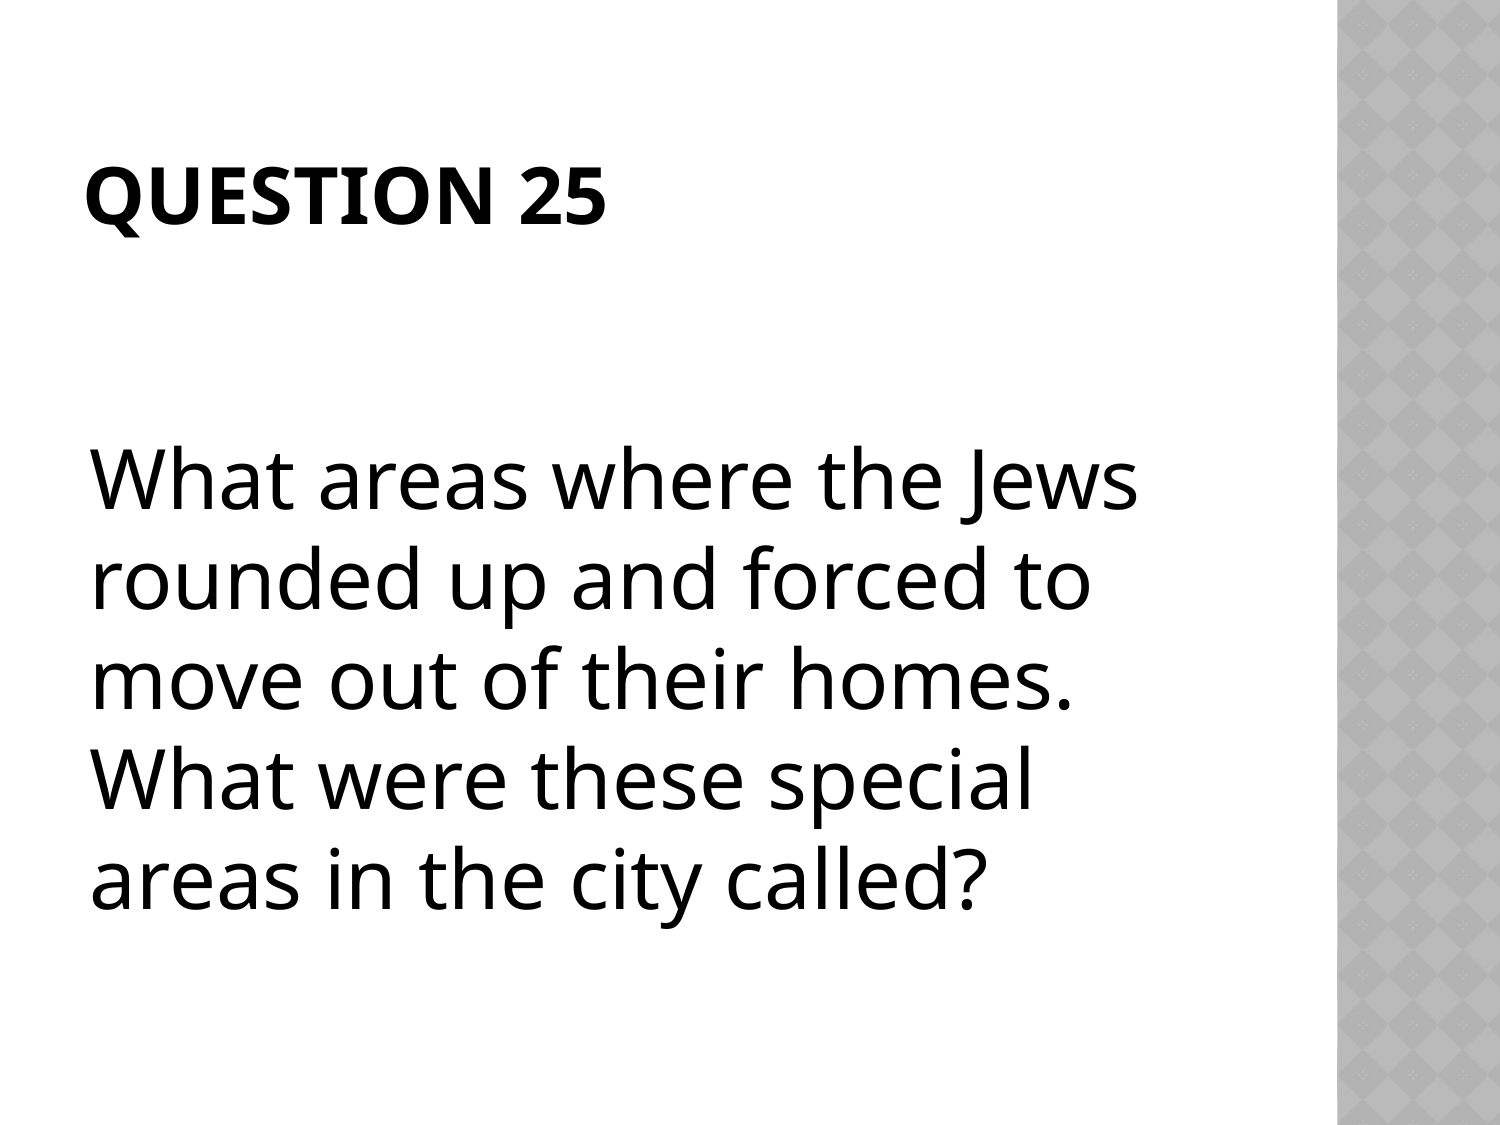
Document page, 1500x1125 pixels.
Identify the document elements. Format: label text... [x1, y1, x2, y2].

title Question 25 [75, 52, 1263, 240]
list What areas where the Jews rounded up and forced to move out of their homes. What were these special areas in the city called? [75, 264, 1263, 1059]
